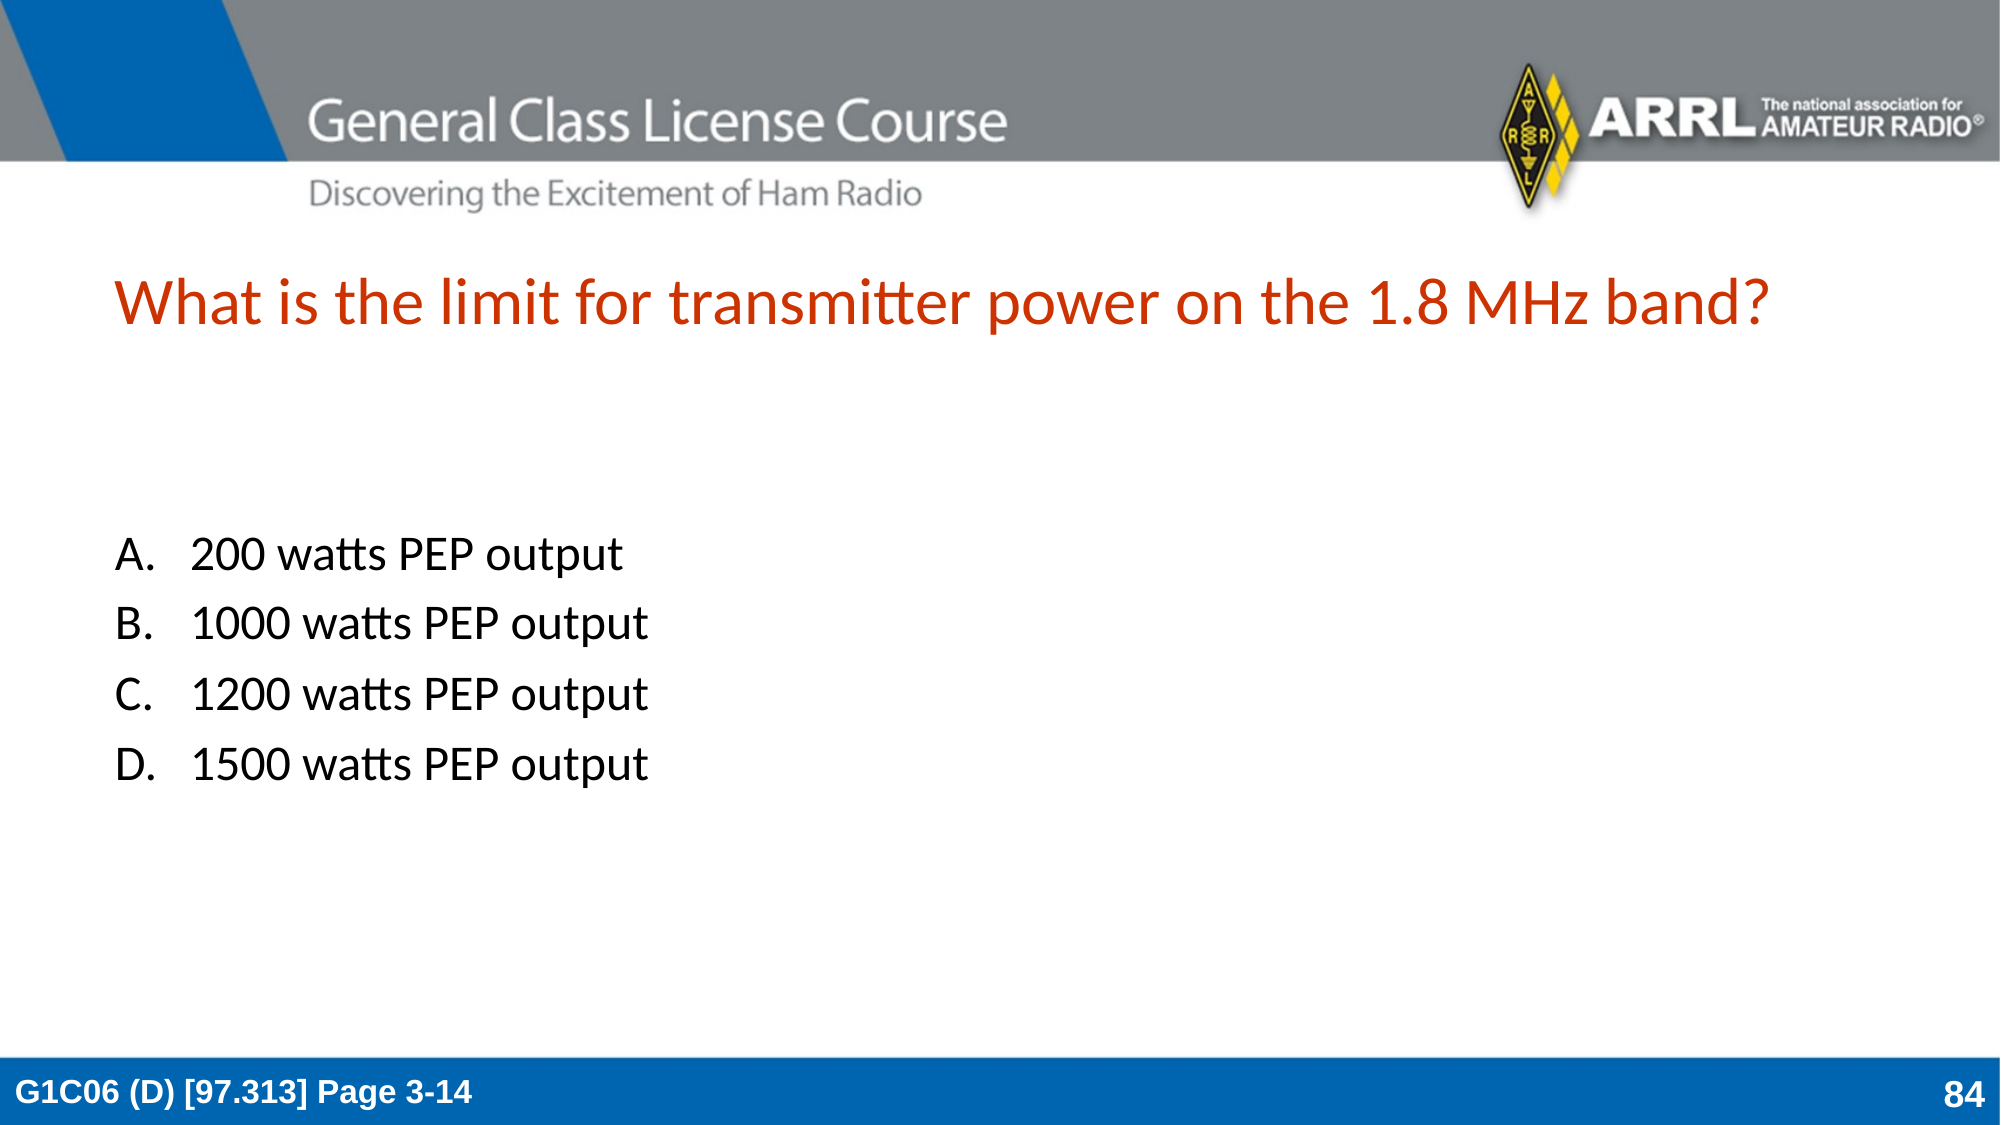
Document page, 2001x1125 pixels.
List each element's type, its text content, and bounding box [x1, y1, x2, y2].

title What is the limit for transmitter power on the 1.8 MHz band? [99, 249, 1900, 388]
list 200 watts PEP output 1000 watts PEP output 1200 watts PEP output 1500 watts PEP output [99, 512, 1900, 1005]
picture [0, 0, 2001, 1125]
text_box G1C06 (D) [97.313] Page 3-14 [0, 1062, 1313, 1118]
text_box 84 [1875, 1062, 2000, 1123]
